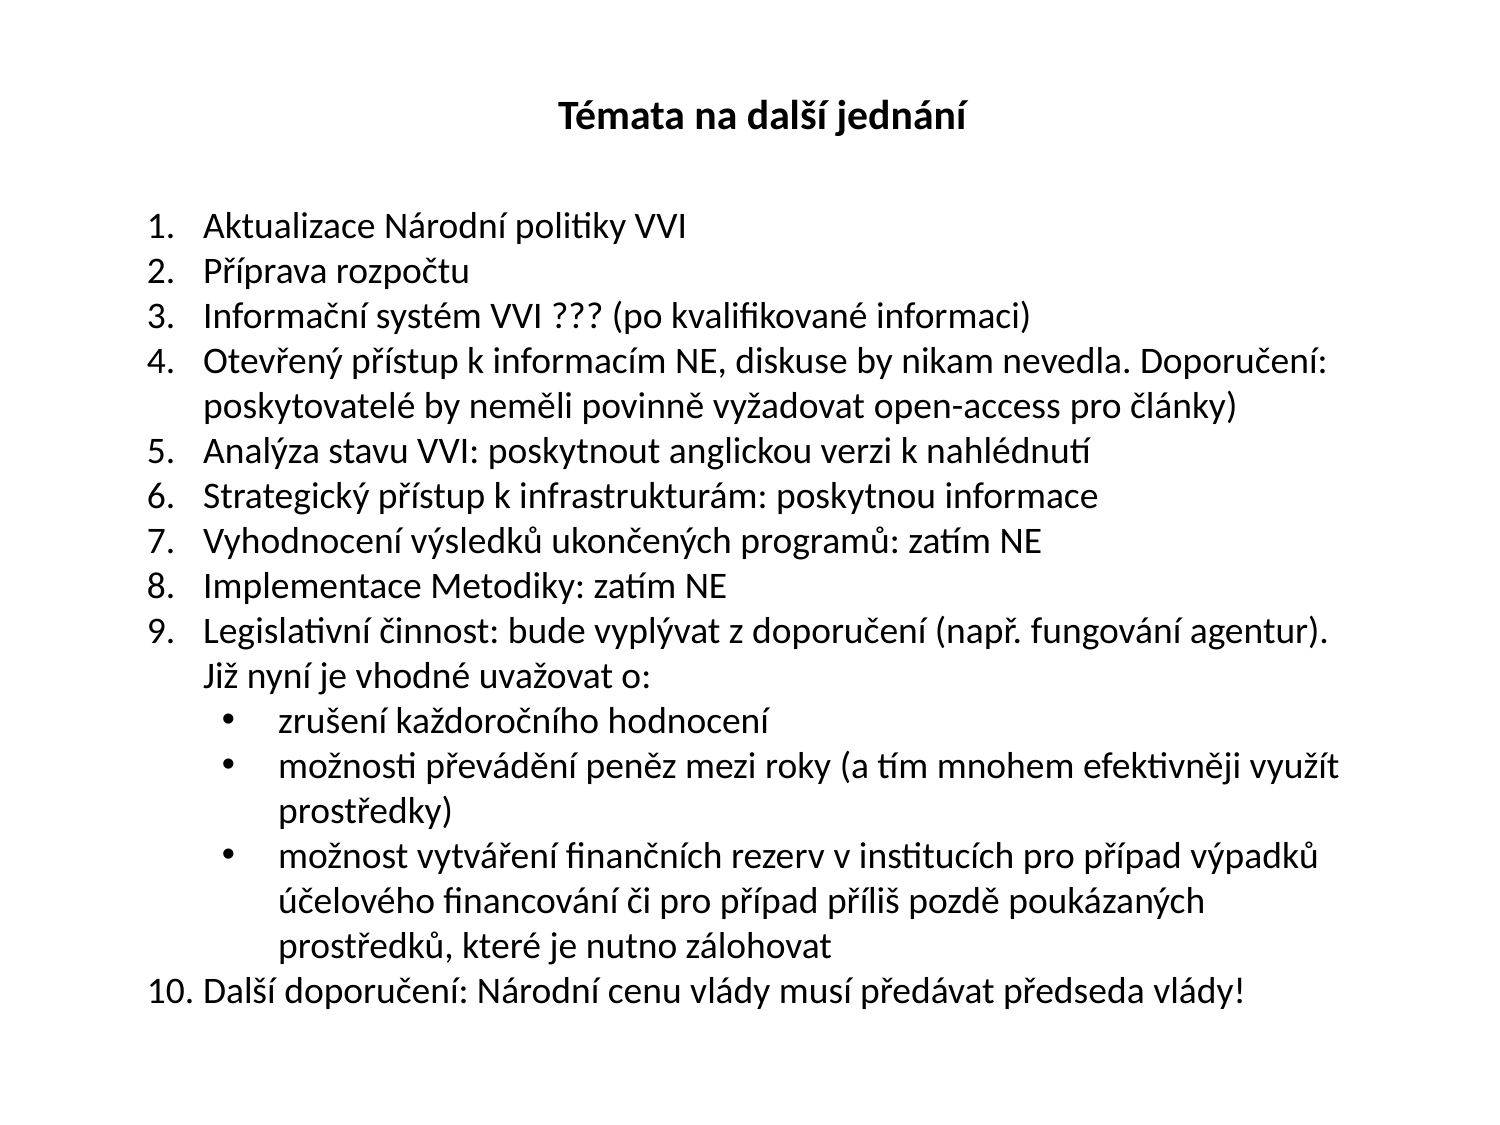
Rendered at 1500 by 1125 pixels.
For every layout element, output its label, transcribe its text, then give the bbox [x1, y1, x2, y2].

text_box Aktualizace Národní politiky VVI Příprava rozpočtu Informační systém VVI ??? (po kvalifikované informaci) Otevřený přístup k informacím NE, diskuse by nikam nevedla. Doporučení: poskytovatelé by neměli povinně vyžadovat open-access pro články) Analýza stavu VVI: poskytnout anglickou verzi k nahlédnutí Strategický přístup k infrastrukturám: poskytnou informace Vyhodnocení výsledků ukončených programů: zatím NE Implementace Metodiky: zatím NE Legislativní činnost: bude vyplývat z doporučení (např. fungování agentur). Již nyní je vhodné uvažovat o: zrušení každoročního hodnocení možnosti převádění peněz mezi roky (a tím mnohem efektivněji využít prostředky) možnost vytváření finančních rezerv v institucích pro případ výpadků účelového financování či pro případ příliš pozdě poukázaných prostředků, které je nutno zálohovat Další doporučení: Národní cenu vlády musí předávat předseda vlády! [132, 193, 1375, 1019]
text_box Témata na další jednání [543, 80, 982, 146]
